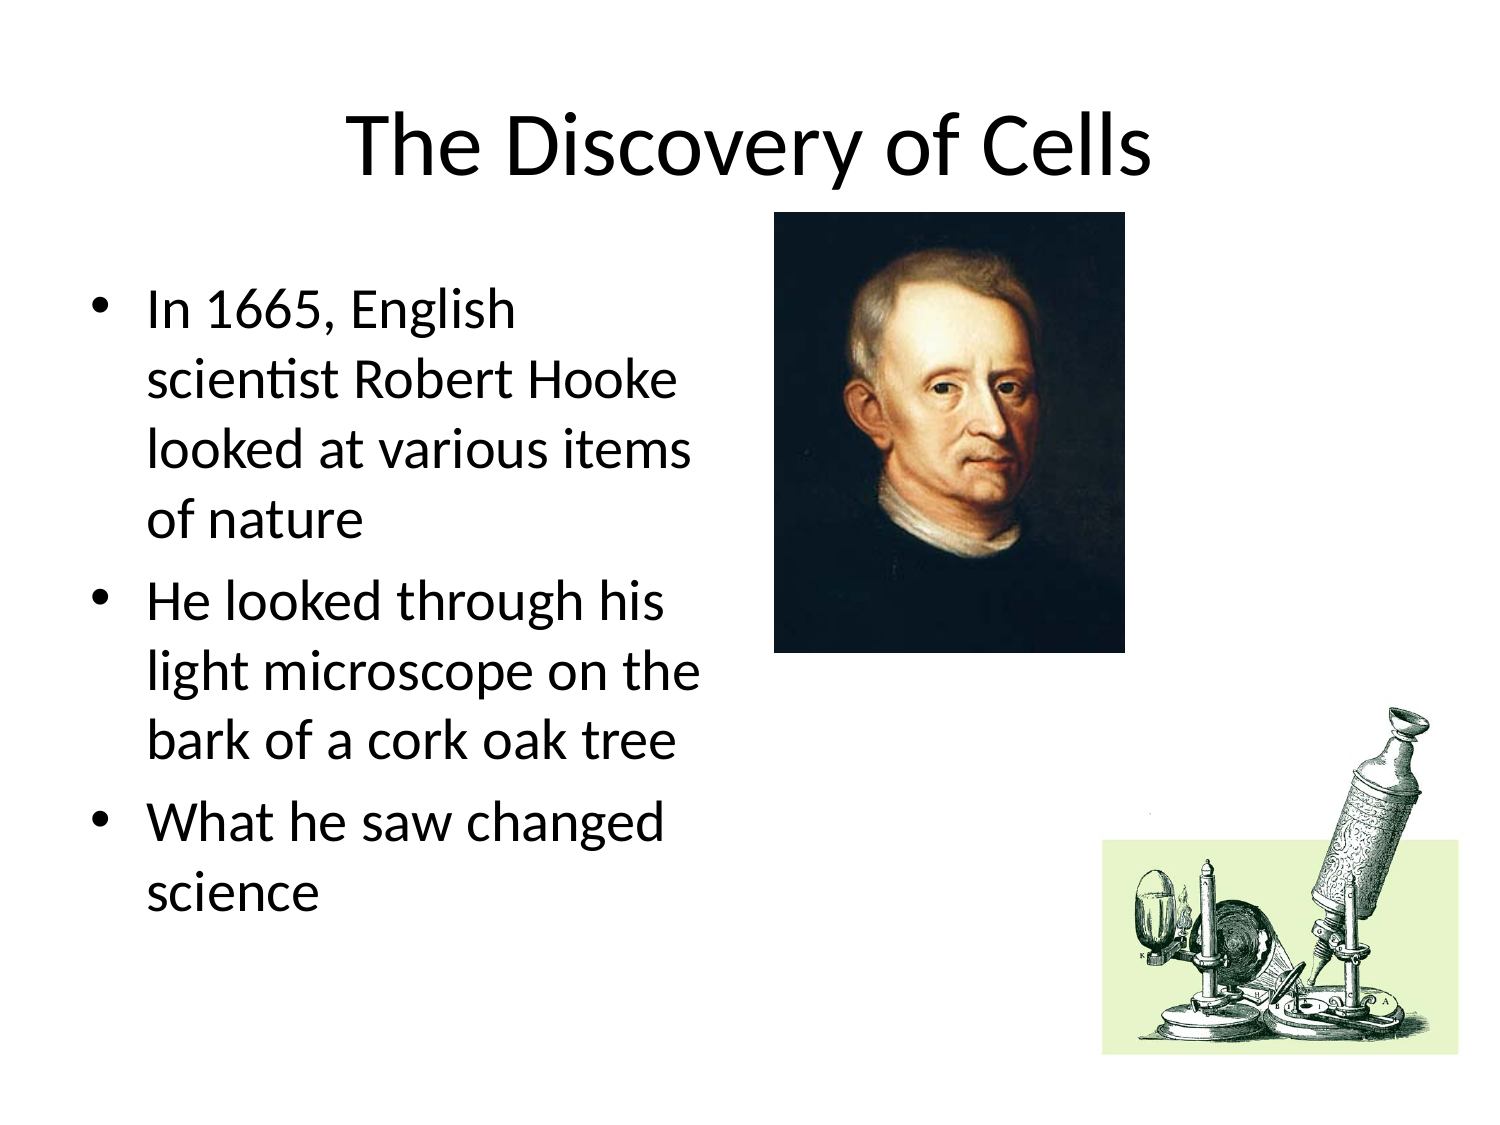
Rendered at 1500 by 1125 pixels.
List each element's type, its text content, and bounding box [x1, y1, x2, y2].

list In 1665, English scientist Robert Hooke looked at various items of nature He looked through his light microscope on the bark of a cork oak tree What he saw changed science [75, 262, 738, 1005]
picture [774, 212, 1126, 654]
picture [1099, 699, 1464, 1058]
title The Discovery of Cells [75, 45, 1425, 233]
